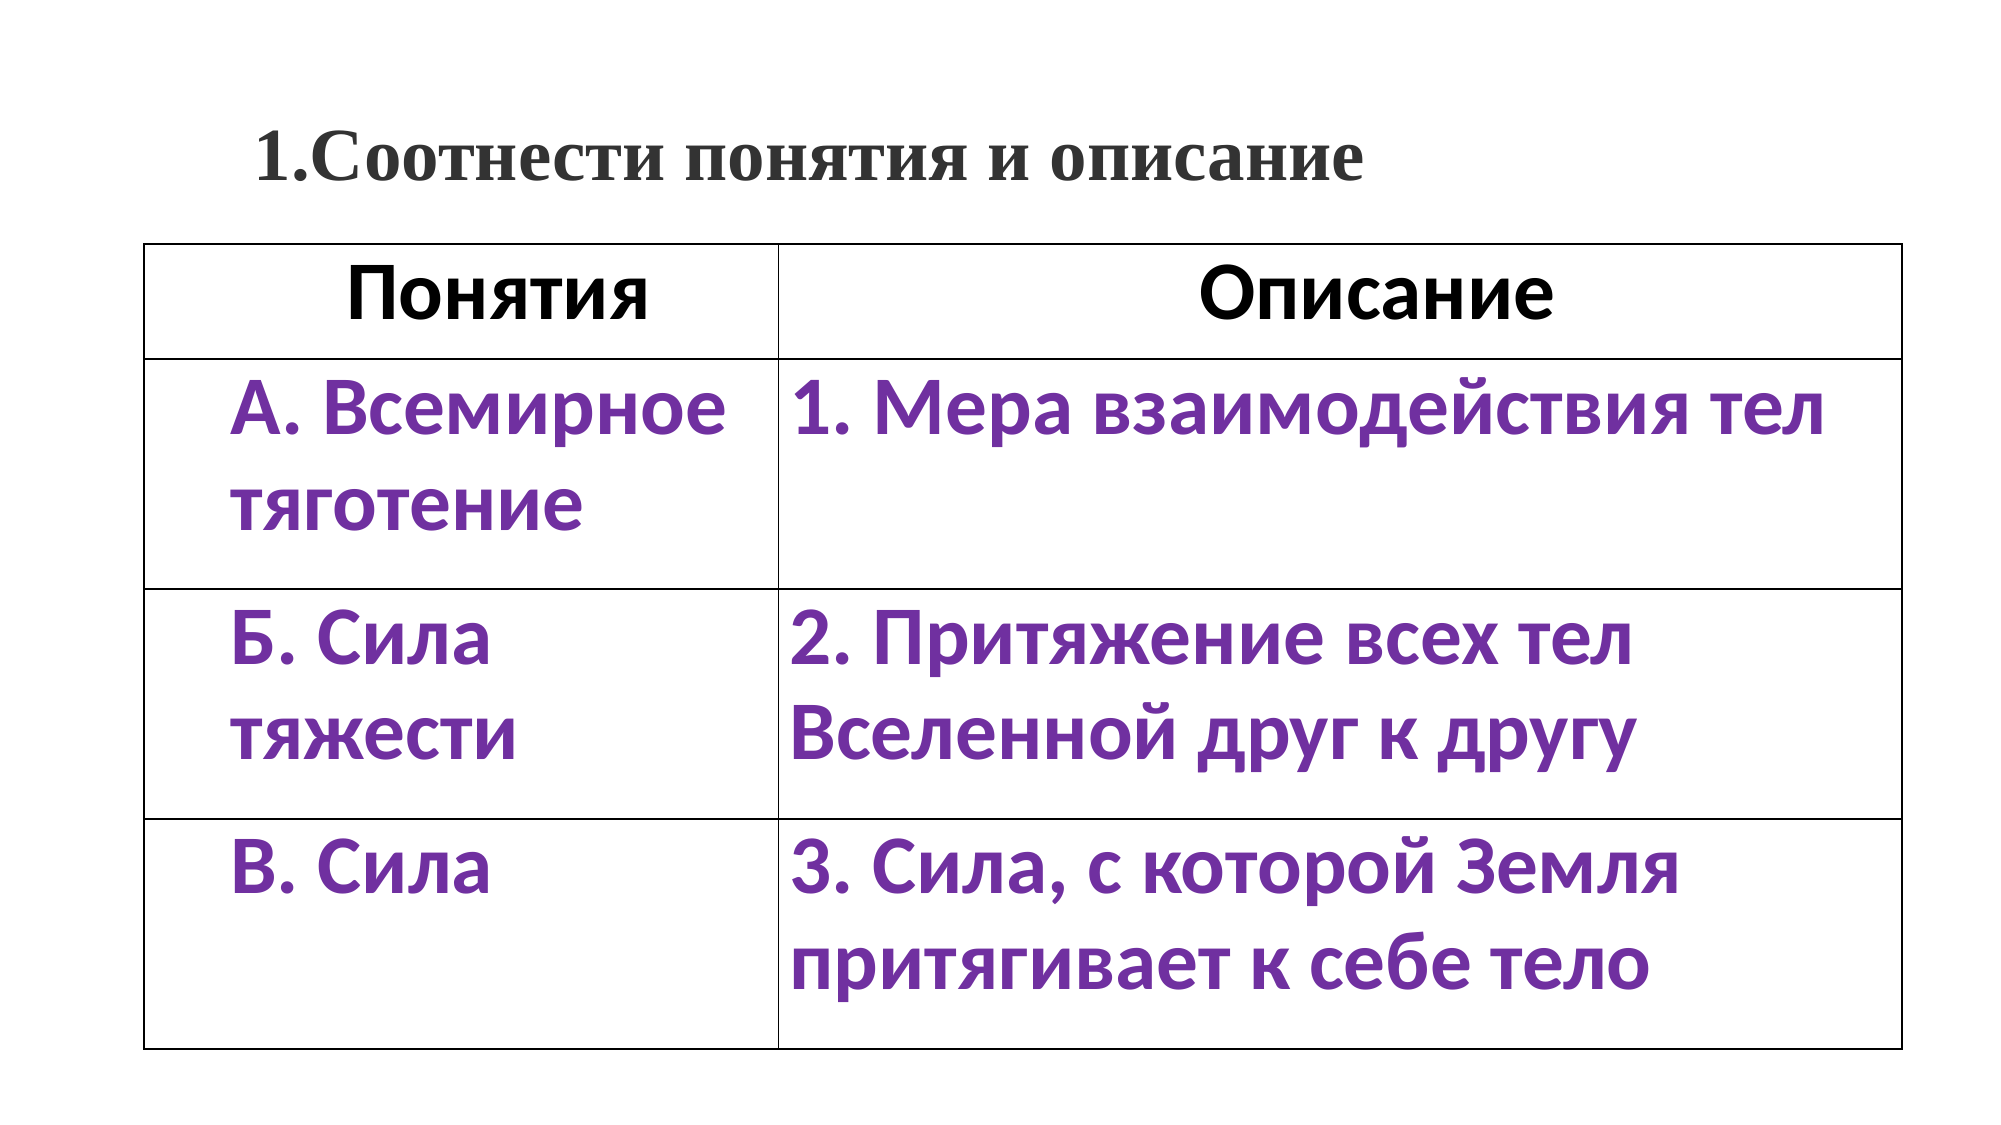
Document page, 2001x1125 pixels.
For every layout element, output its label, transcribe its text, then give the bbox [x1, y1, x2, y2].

table_cell 1. Мера взаимодействия тел [779, 360, 1901, 588]
table_cell Б. Сила тяжести [145, 590, 778, 818]
table_cell А. Всемирное тяготение [145, 360, 778, 588]
table_header Понятия [145, 245, 778, 358]
table_cell В. Сила [145, 820, 778, 1048]
table_cell 3. Сила, с которой Земля притягивает к себе тело [779, 820, 1901, 1048]
text_box Соотнести понятия и описание [238, 84, 1381, 203]
table_header Описание [779, 245, 1901, 358]
table_cell 2. Притяжение всех тел Вселенной друг к другу [779, 590, 1901, 818]
